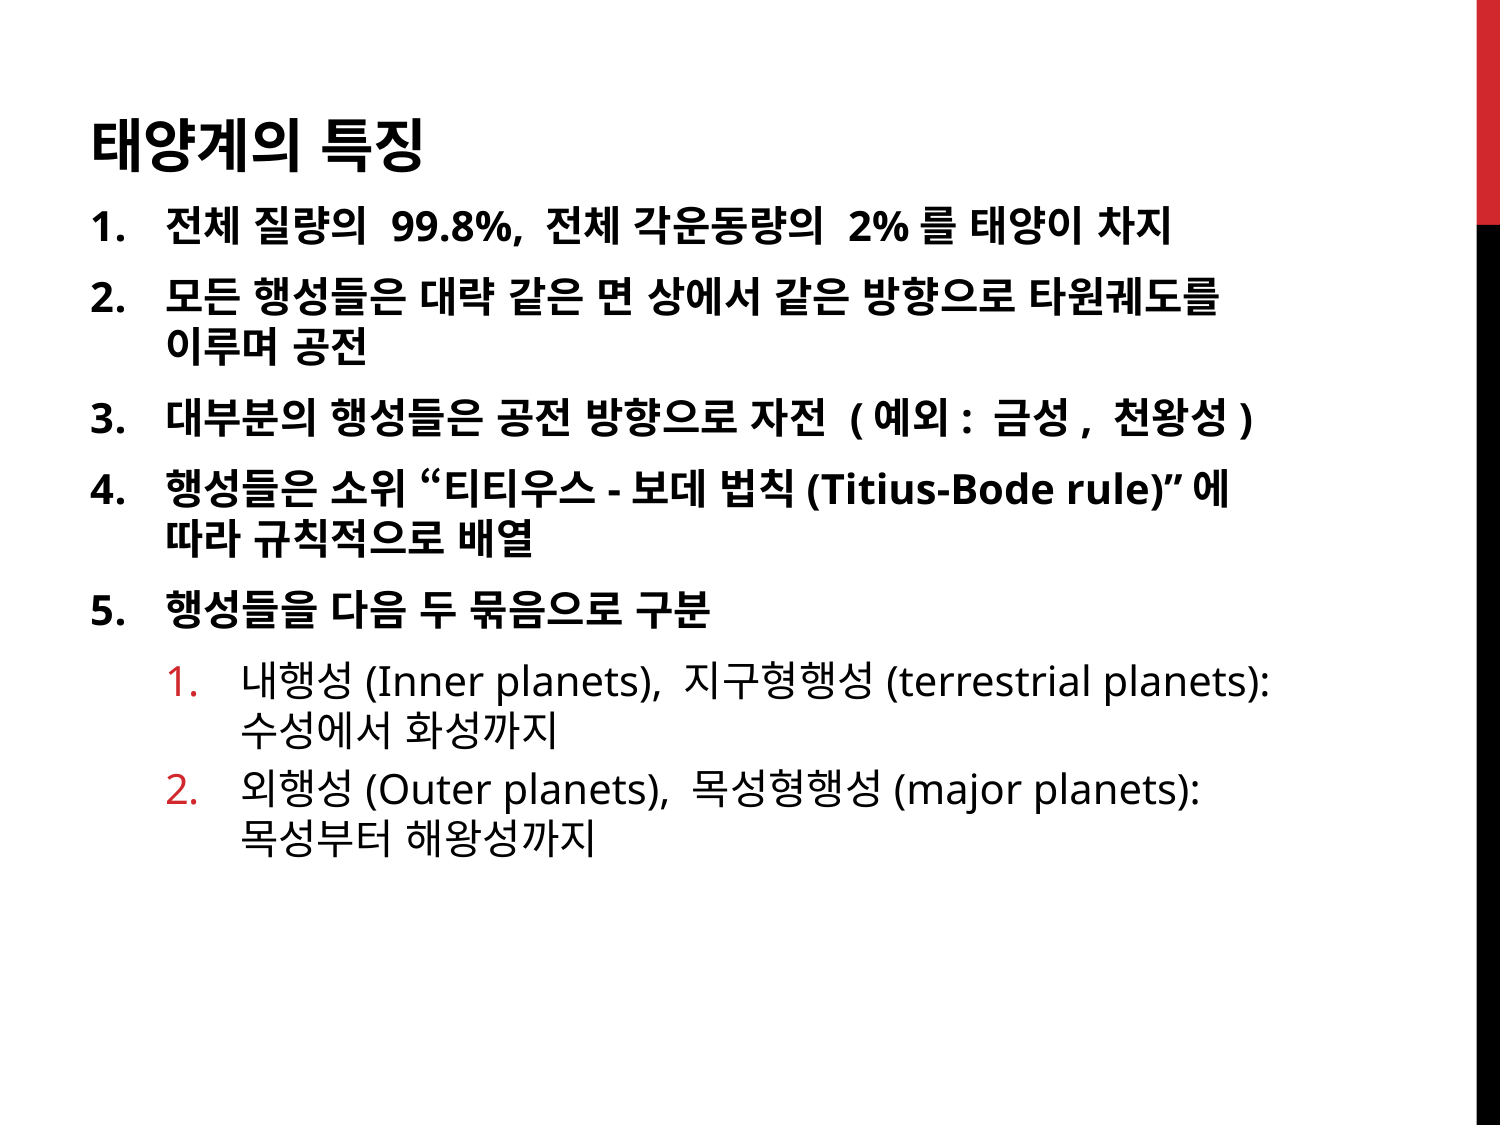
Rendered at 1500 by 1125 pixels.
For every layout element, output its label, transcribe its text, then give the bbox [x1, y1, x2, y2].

list 태양계의 특징 전체 질량의 99.8%, 전체 각운동량의 2%를 태양이 차지 모든 행성들은 대략 같은 면 상에서 같은 방향으로 타원궤도를 이루며 공전 대부분의 행성들은 공전 방향으로 자전 (예외: 금성, 천왕성) 행성들은 소위 “티티우스-보데 법칙(Titius-Bode rule)”에 따라 규칙적으로 배열 행성들을 다음 두 묶음으로 구분 내행성(Inner planets), 지구형행성(terrestrial planets): 수성에서 화성까지 외행성(Outer planets), 목성형행성(major planets): 목성부터 해왕성까지 [75, 101, 1325, 1005]
